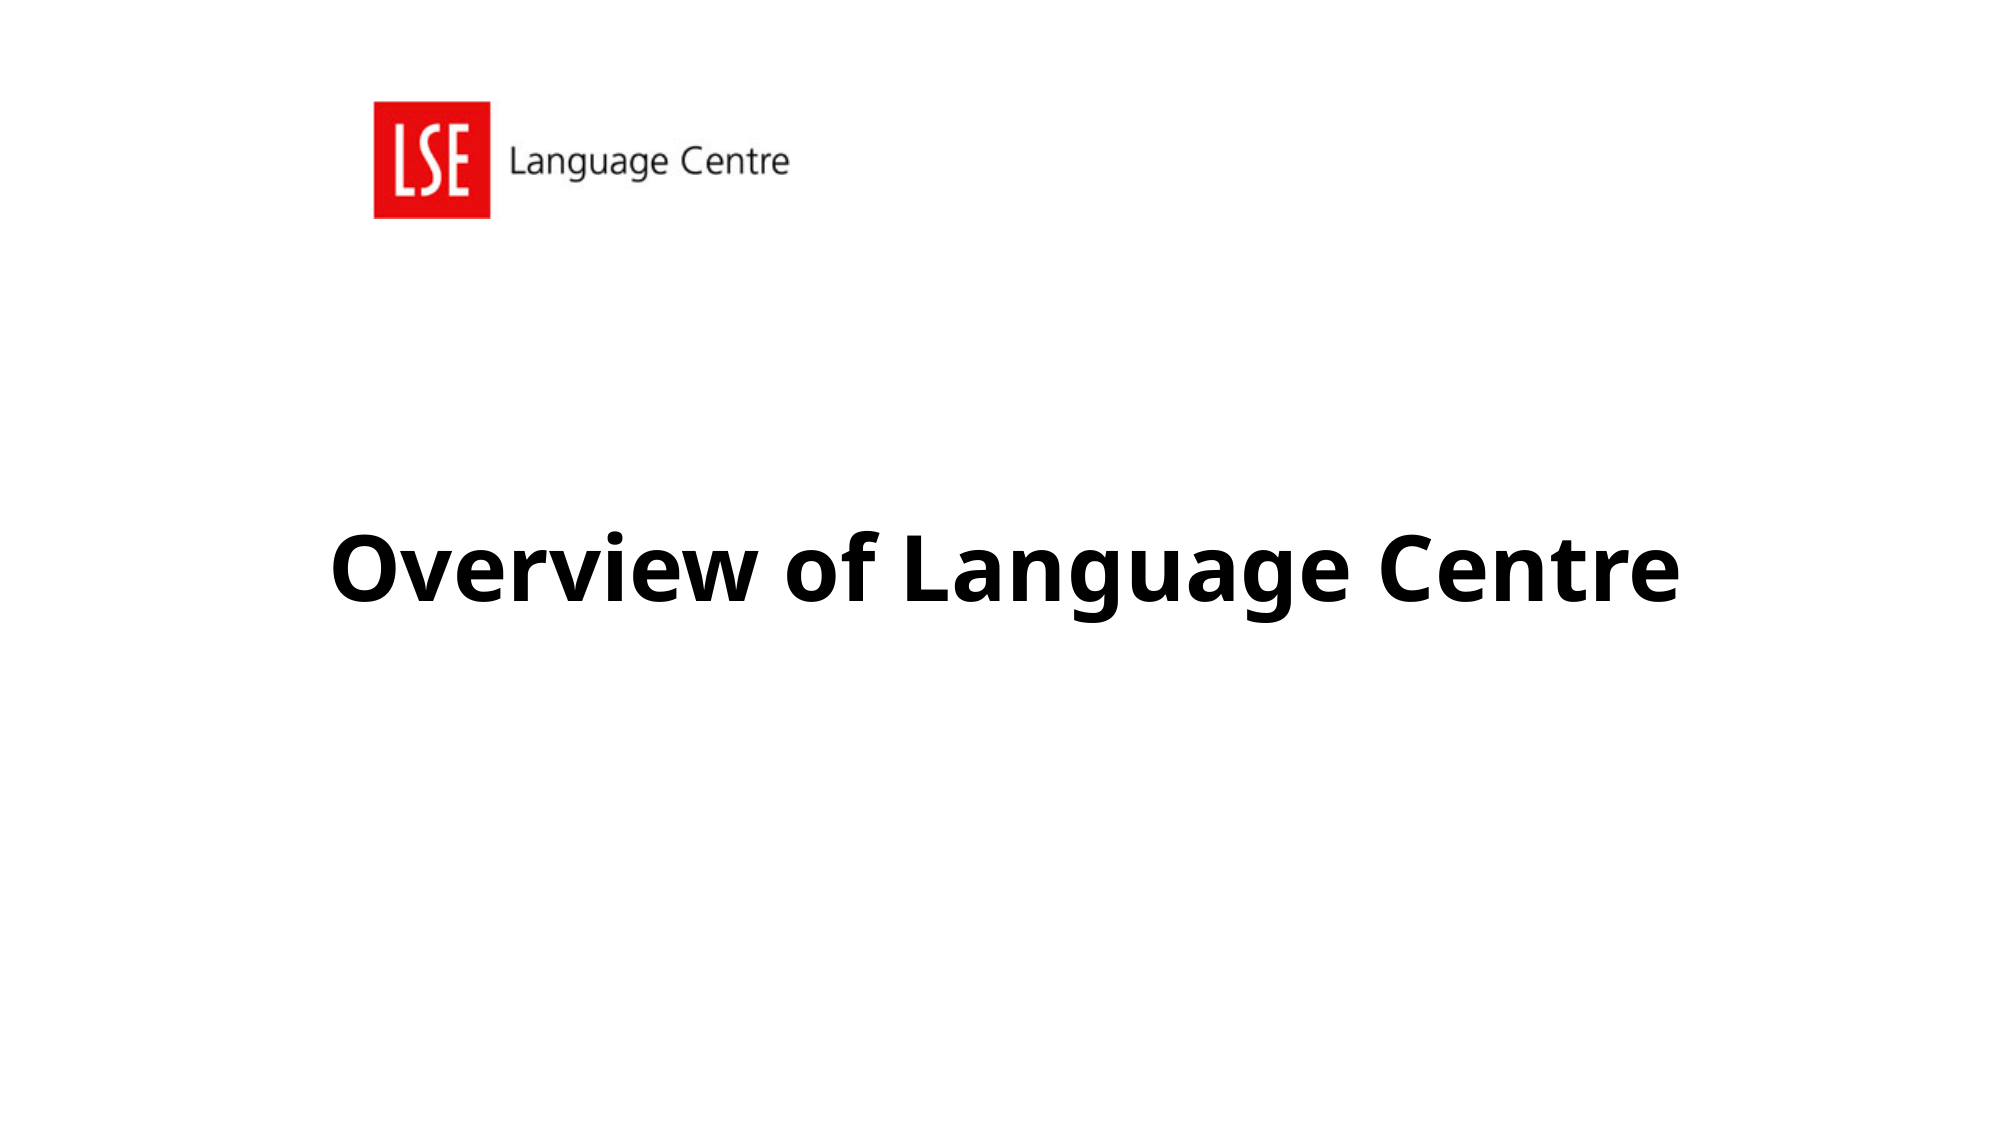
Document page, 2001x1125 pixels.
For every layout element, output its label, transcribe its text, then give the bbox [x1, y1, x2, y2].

picture [373, 101, 790, 219]
title Overview of Language Centre [287, 425, 1725, 769]
